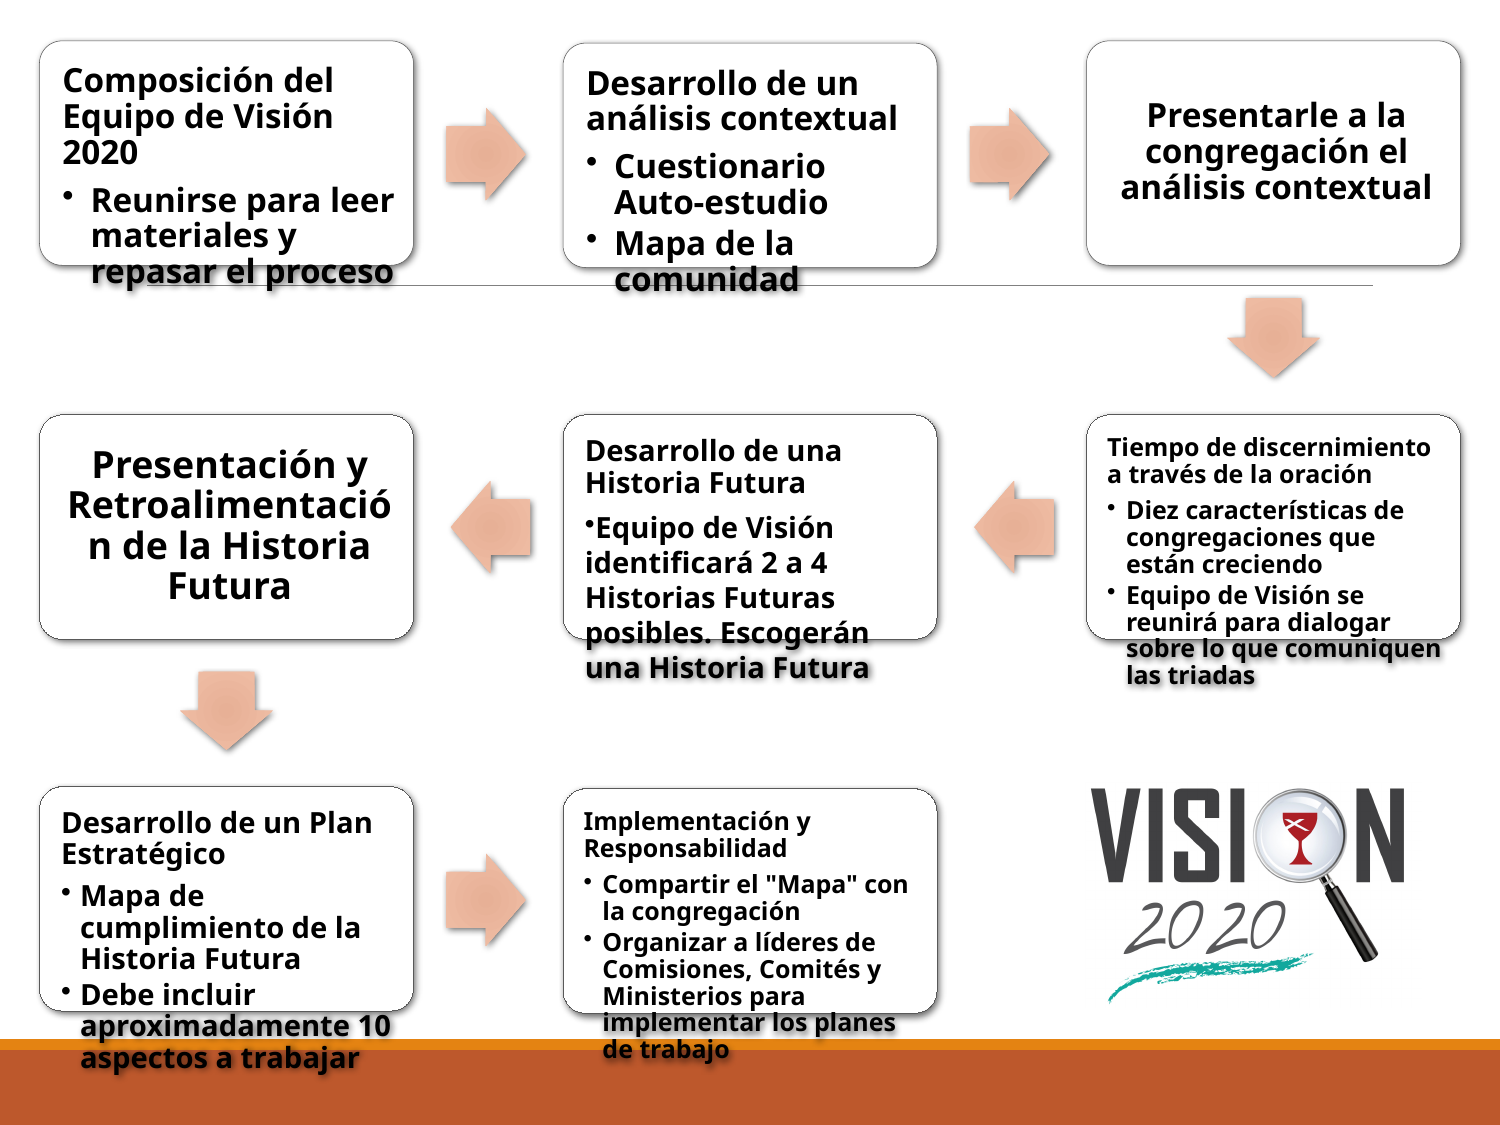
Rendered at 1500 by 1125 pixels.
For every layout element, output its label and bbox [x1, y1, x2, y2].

picture [1084, 782, 1422, 1009]
list [0, 40, 1500, 1014]
